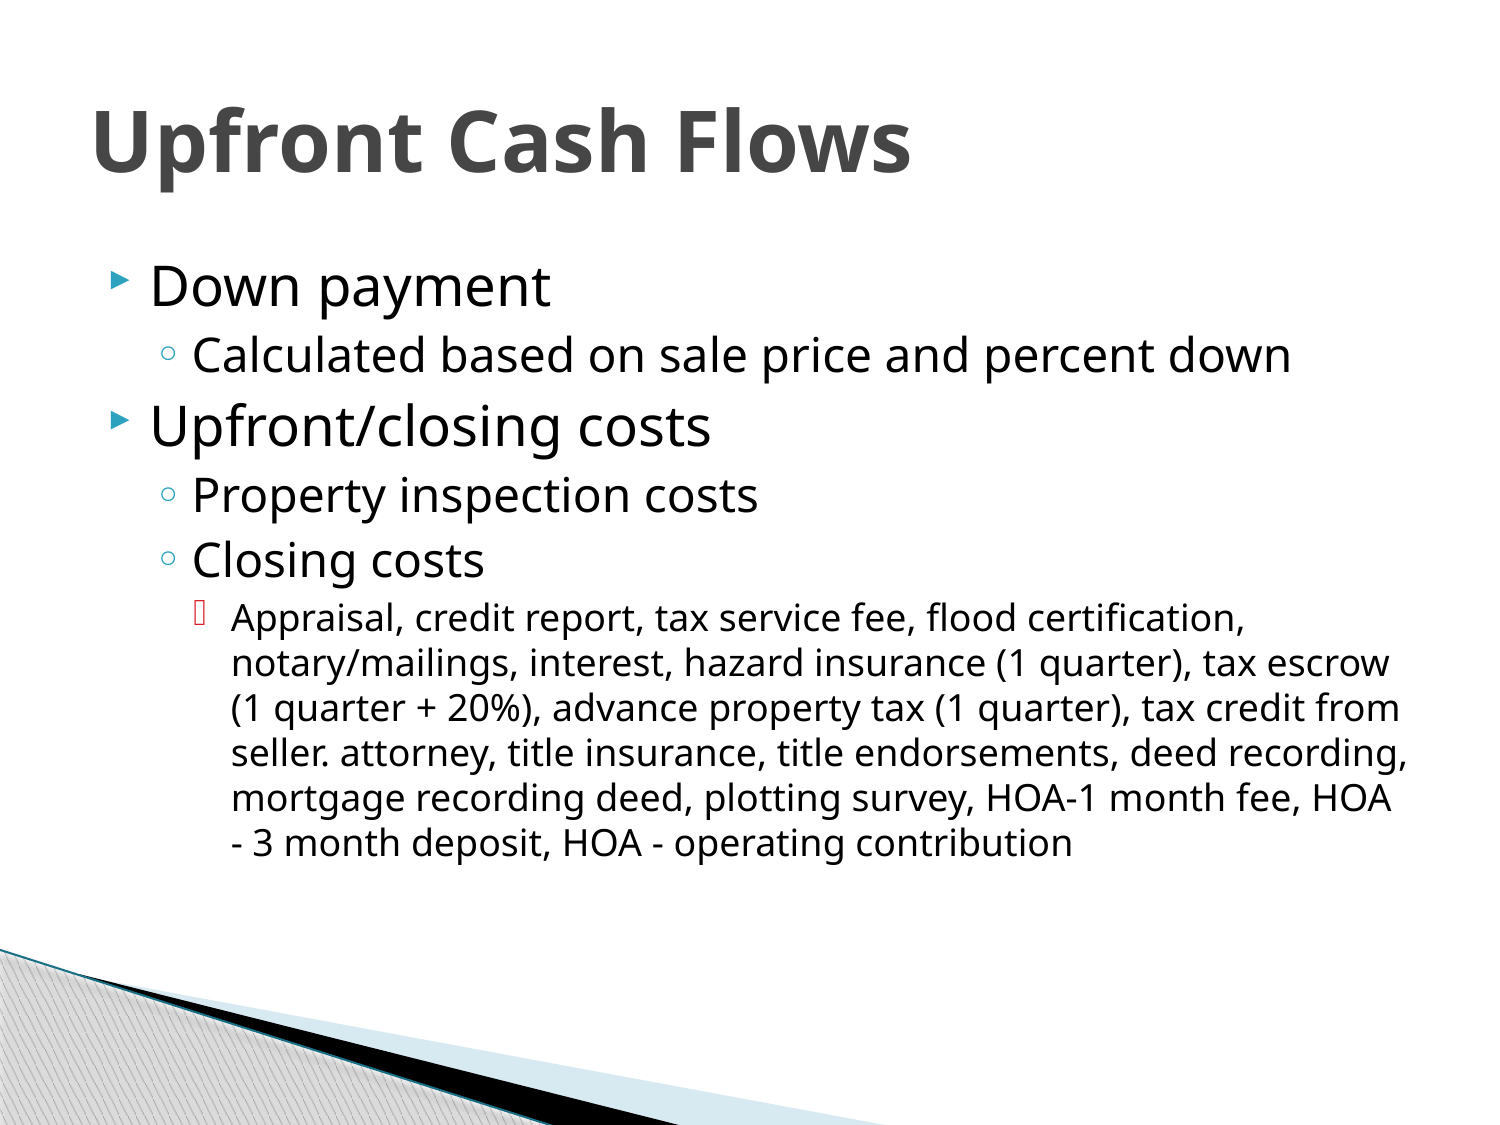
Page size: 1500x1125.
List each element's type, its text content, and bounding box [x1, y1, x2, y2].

title Upfront Cash Flows [75, 45, 1425, 233]
list Down payment Calculated based on sale price and percent down Upfront/closing costs Property inspection costs Closing costs Appraisal, credit report, tax service fee, flood certification, notary/mailings, interest, hazard insurance (1 quarter), tax escrow (1 quarter + 20%), advance property tax (1 quarter), tax credit from seller. attorney, title insurance, title endorsements, deed recording, mortgage recording deed, plotting survey, HOA-1 month fee, HOA - 3 month deposit, HOA - operating contribution [75, 243, 1425, 986]
